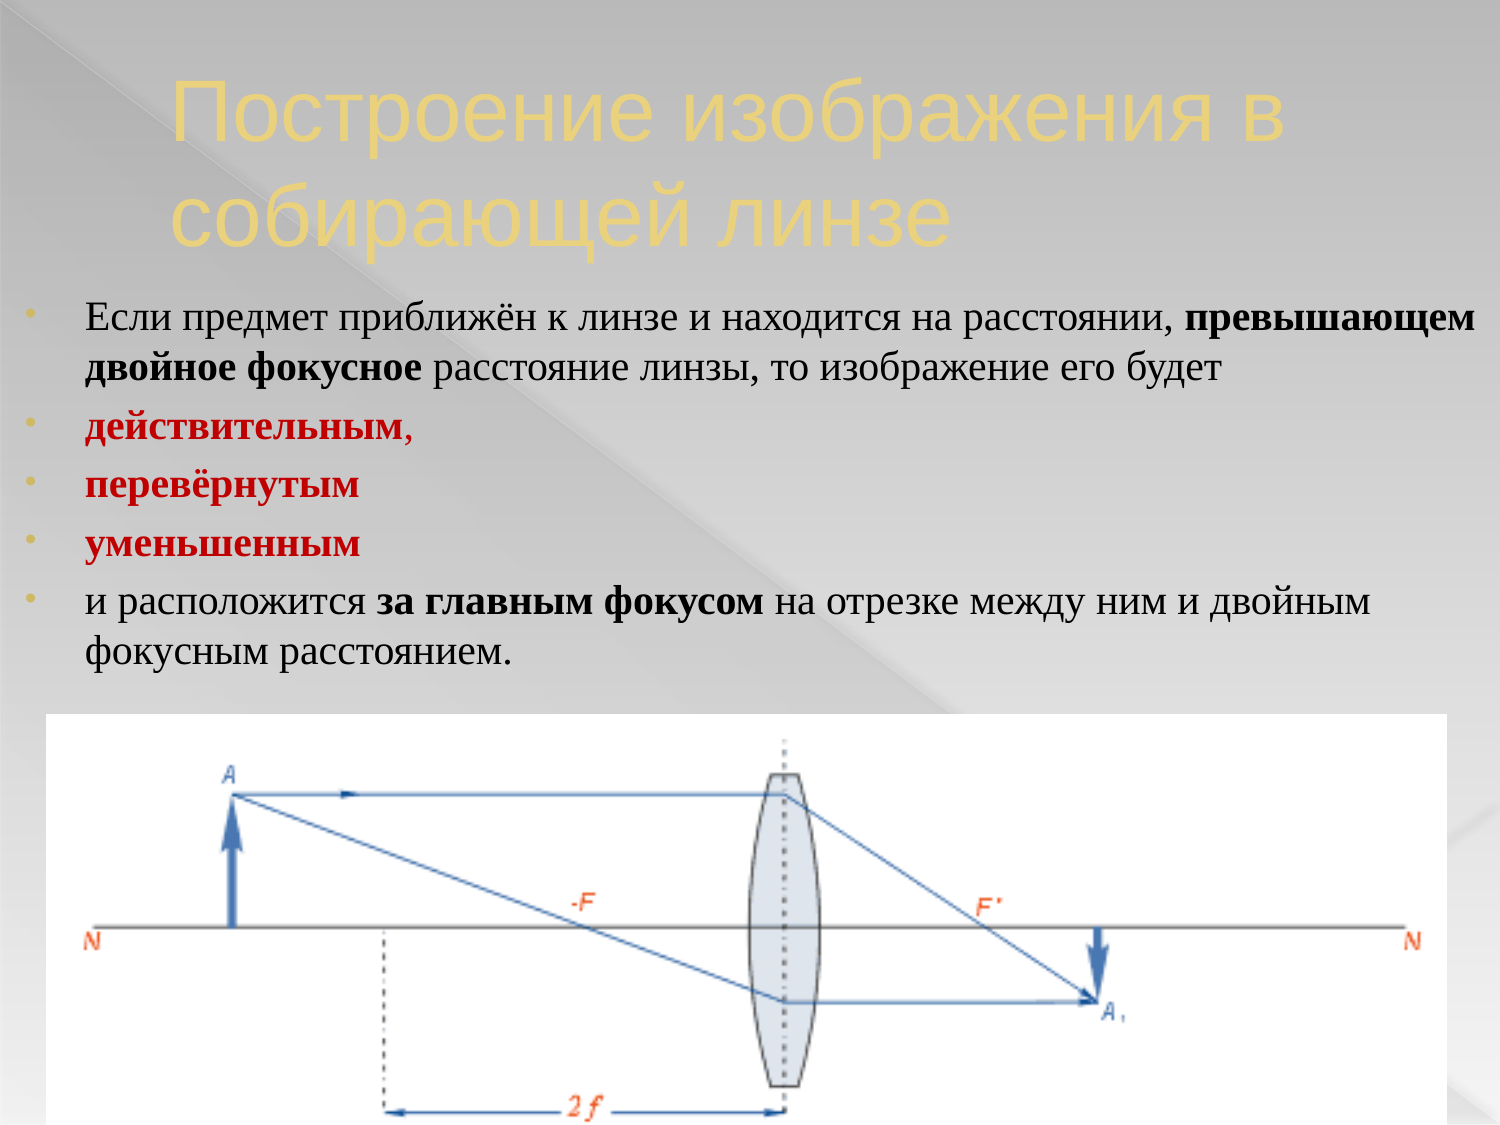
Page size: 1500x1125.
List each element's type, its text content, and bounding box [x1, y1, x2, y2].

list Если предмет приближён к линзе и находится на расстоянии, превышающем двойное фокусное расстояние линзы, то изображение его будет действительным, перевёрнутым уменьшенным и расположится за главным фокусом на отрезке между ним и двойным фокусным расстоянием. [0, 281, 1500, 694]
title Построение изображения в собирающей линзе [75, 43, 1425, 274]
picture [46, 714, 1448, 1125]
